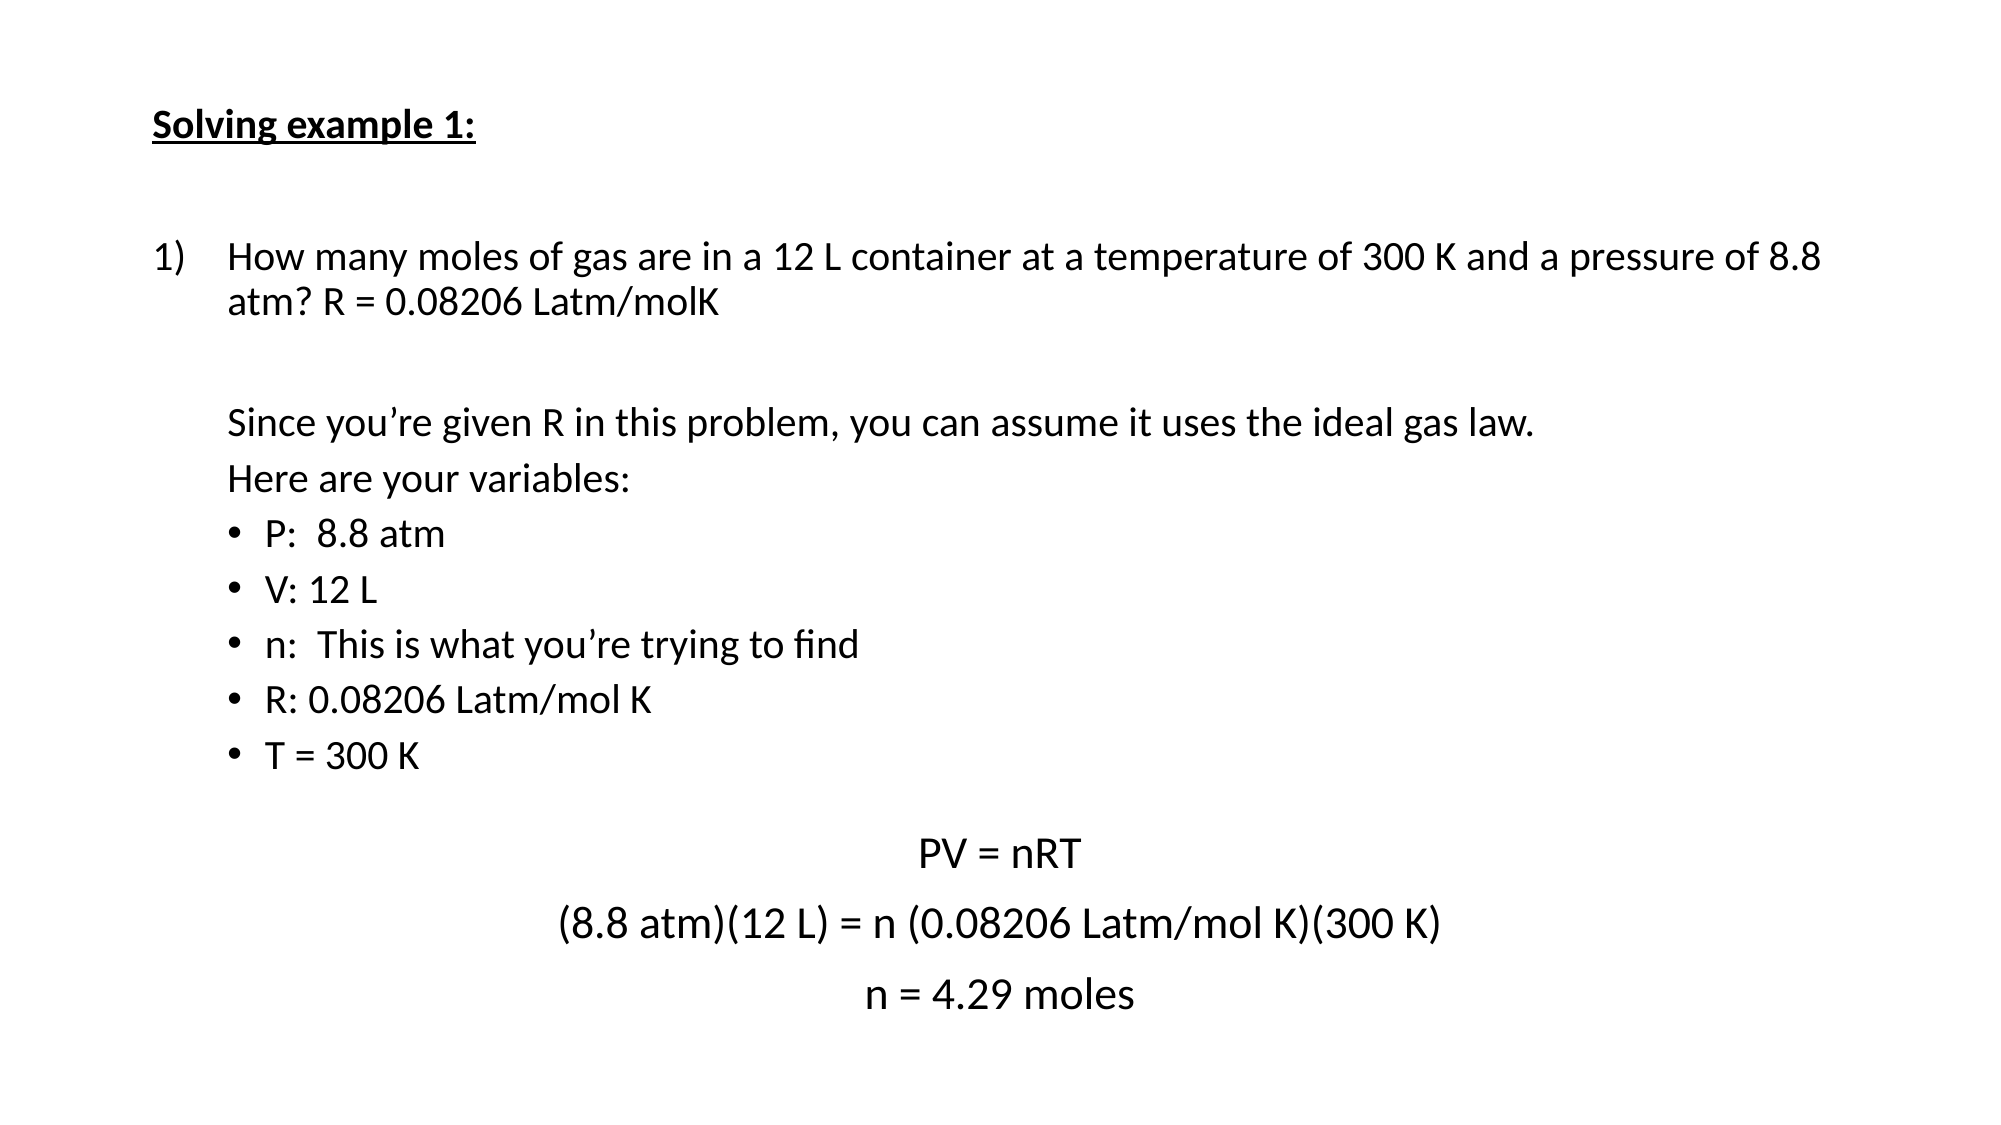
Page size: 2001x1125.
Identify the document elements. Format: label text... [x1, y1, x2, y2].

list Solving example 1: How many moles of gas are in a 12 L container at a temperature of 300 K and a pressure of 8.8 atm? R = 0.08206 Latm/molK Since you’re given R in this problem, you can assume it uses the ideal gas law. Here are your variables: P: 8.8 atm V: 12 L n: This is what you’re trying to find R: 0.08206 Latm/mol K T = 300 K PV = nRT (8.8 atm)(12 L) = n (0.08206 Latm/mol K)(300 K) n = 4.29 moles [137, 95, 1863, 1047]
